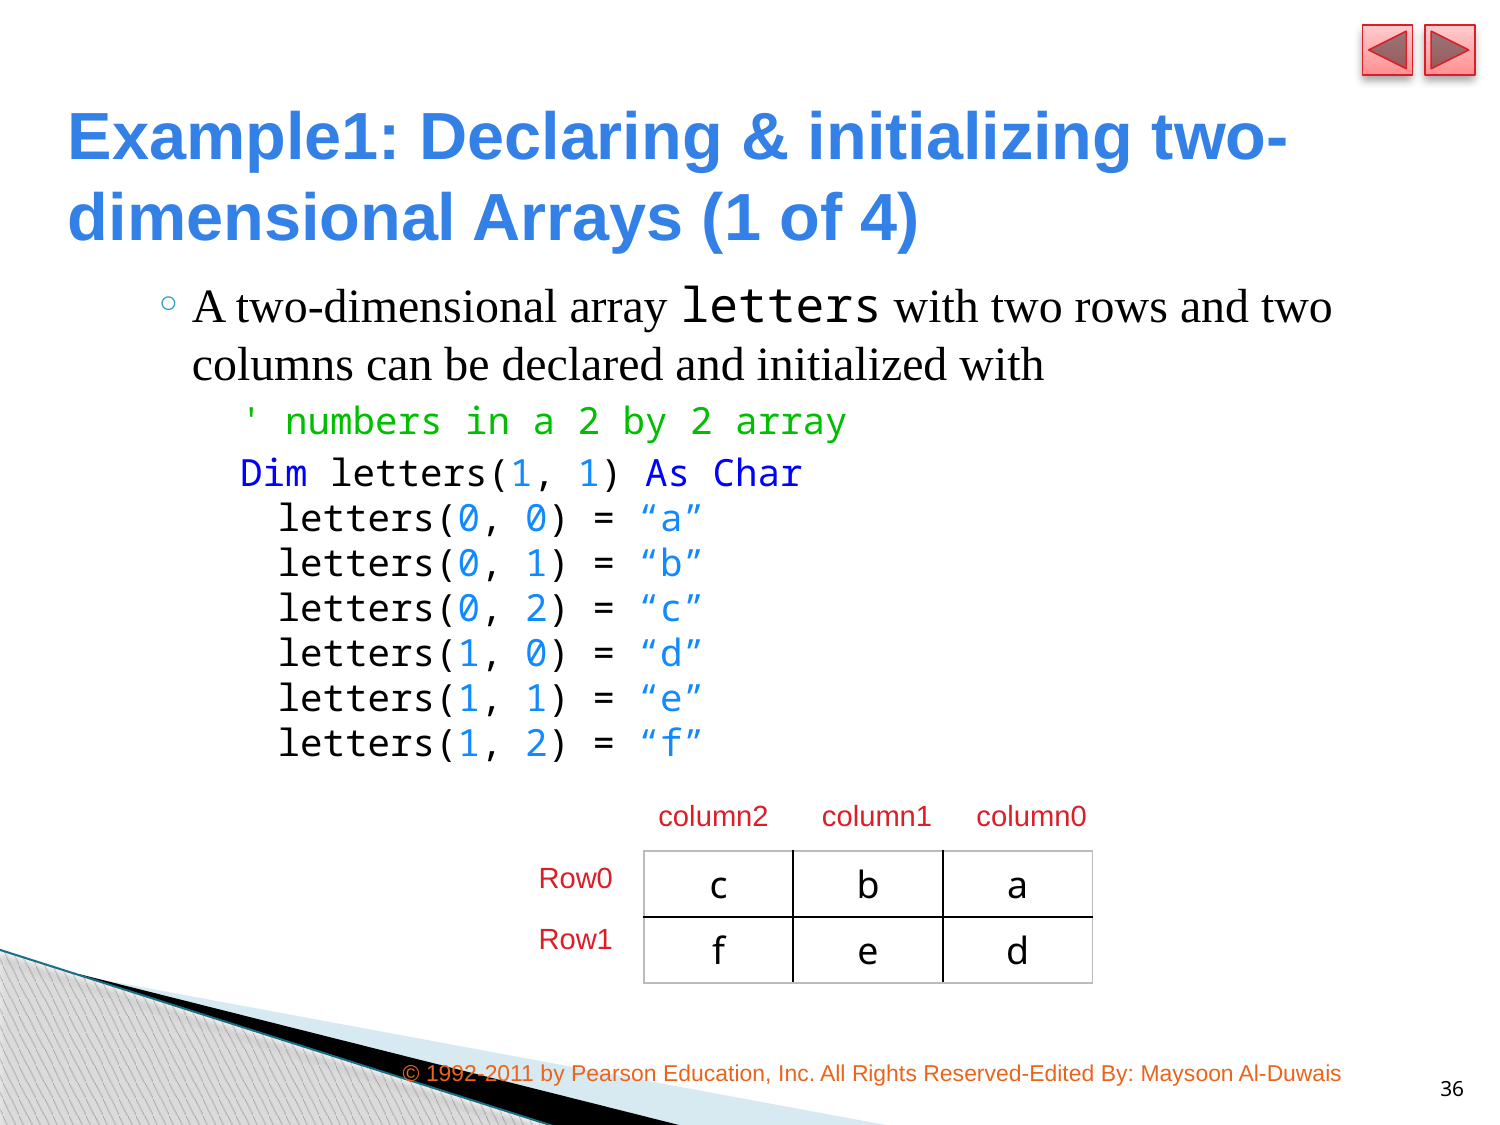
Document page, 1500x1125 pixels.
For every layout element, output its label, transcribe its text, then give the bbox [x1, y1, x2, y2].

table_header a [944, 878, 1092, 916]
table_cell f [645, 918, 792, 982]
table_header column1 [795, 760, 959, 878]
list A two-dimensional array letters with two rows and two columns can be declared and initialized with ' numbers in a 2 by 2 array Dim letters(1, 1) As Char letters(0, 0) = “a” letters(0, 1) = “b” letters(0, 2) = “c” letters(1, 0) = “d” letters(1, 1) = “e” letters(1, 2) = “f” [74, 266, 1426, 988]
table_header column2 [632, 760, 795, 878]
table_header Row0 [502, 854, 650, 915]
table_header b [794, 878, 942, 916]
footer © 1992-2011 by Pearson Education, Inc. All Rights Reserved-Edited By: Maysoon Al-Duwais [387, 1051, 1418, 1112]
table_header column0 [959, 760, 1104, 878]
table_cell d [944, 918, 1092, 982]
slide_number 36 [1418, 1051, 1479, 1112]
title Example1: Declaring & initializing two-dimensional Arrays (1 of 4) [53, 79, 1500, 268]
table_cell Row1 [502, 915, 650, 976]
table_cell e [794, 918, 942, 982]
table_header c [650, 878, 792, 916]
